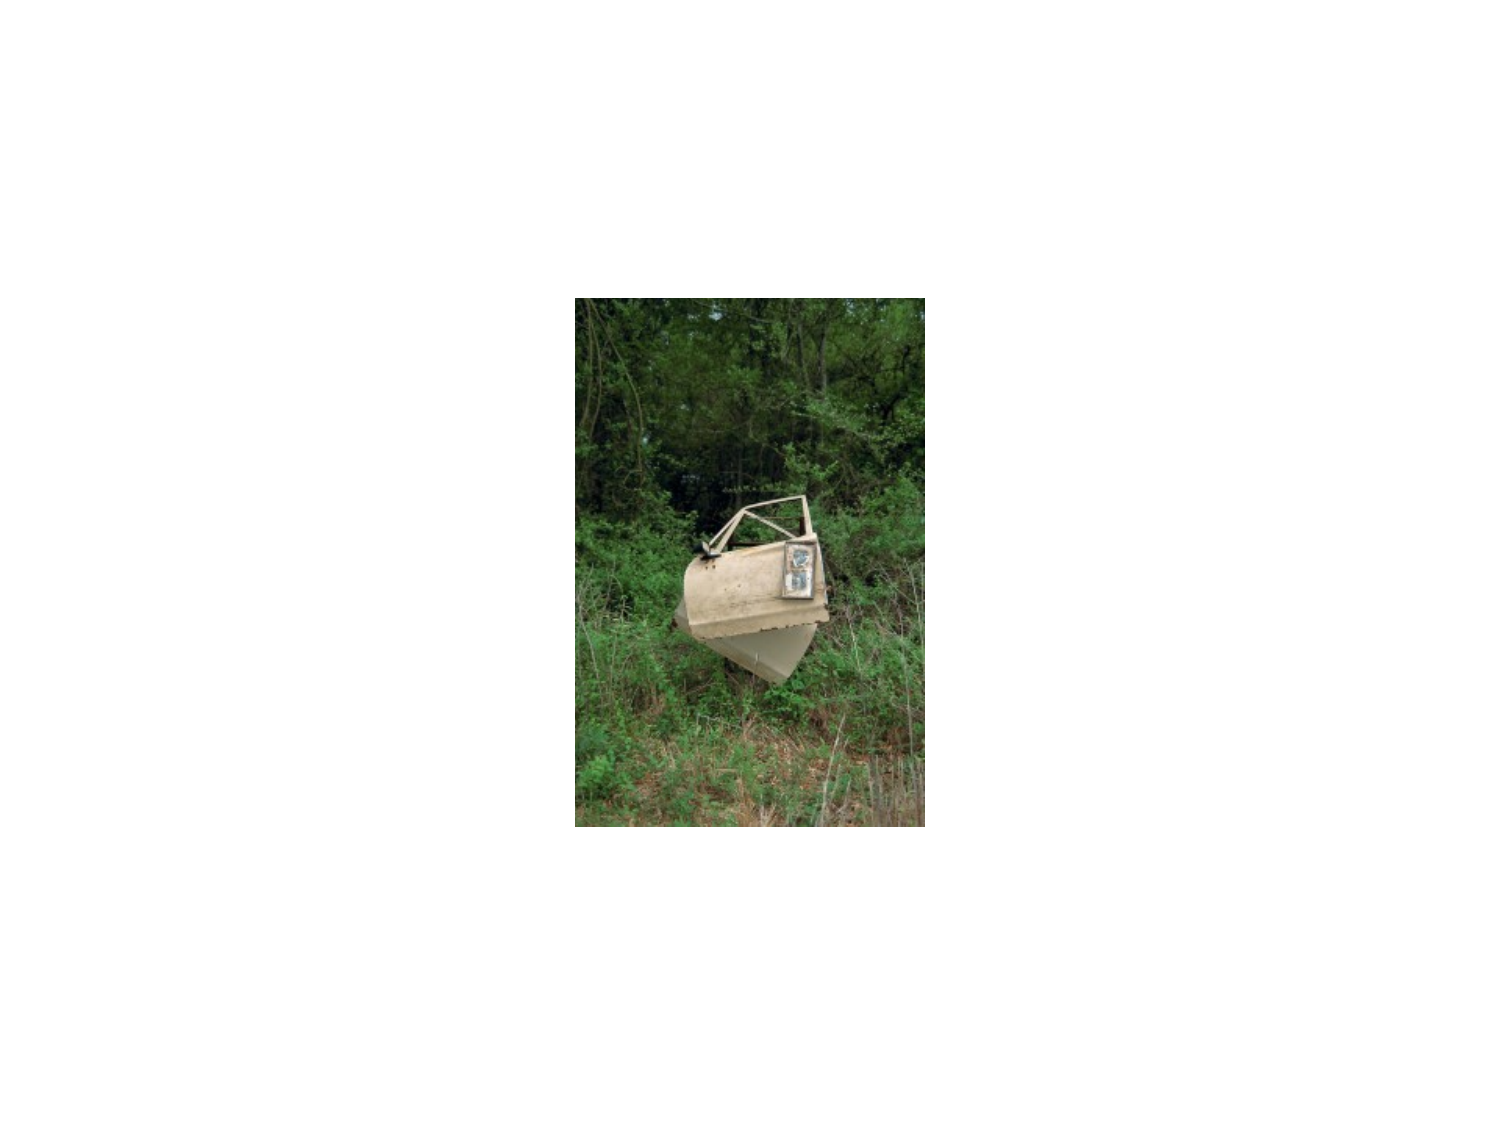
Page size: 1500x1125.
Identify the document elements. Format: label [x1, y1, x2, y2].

picture [574, 298, 926, 827]
